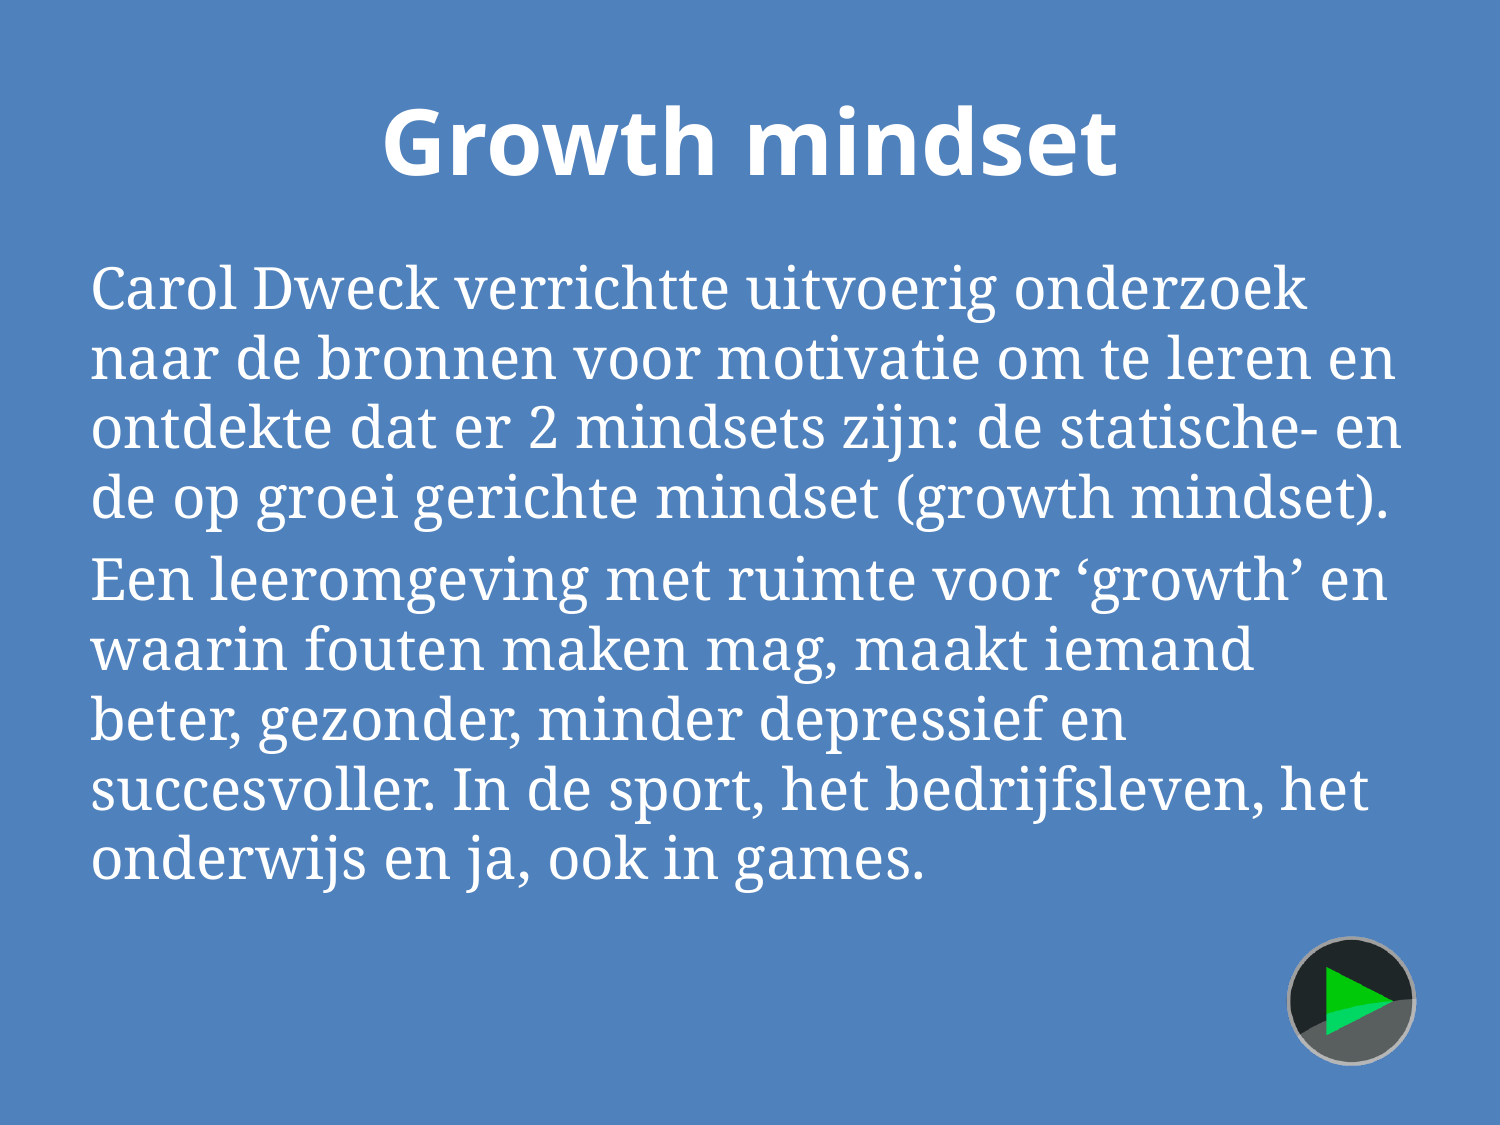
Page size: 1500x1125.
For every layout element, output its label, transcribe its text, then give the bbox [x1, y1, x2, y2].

list Carol Dweck verrichtte uitvoerig onderzoek naar de bronnen voor motivatie om te leren en ontdekte dat er 2 mindsets zijn: de statische- en de op groei gerichte mindset (growth mindset). Een leeromgeving met ruimte voor ‘growth’ en waarin fouten maken mag, maakt iemand beter, gezonder, minder depressief en succesvoller. In de sport, het bedrijfsleven, het onderwijs en ja, ook in games. [75, 243, 1436, 1106]
title Growth mindset [75, 45, 1425, 233]
picture [1269, 917, 1434, 1083]
